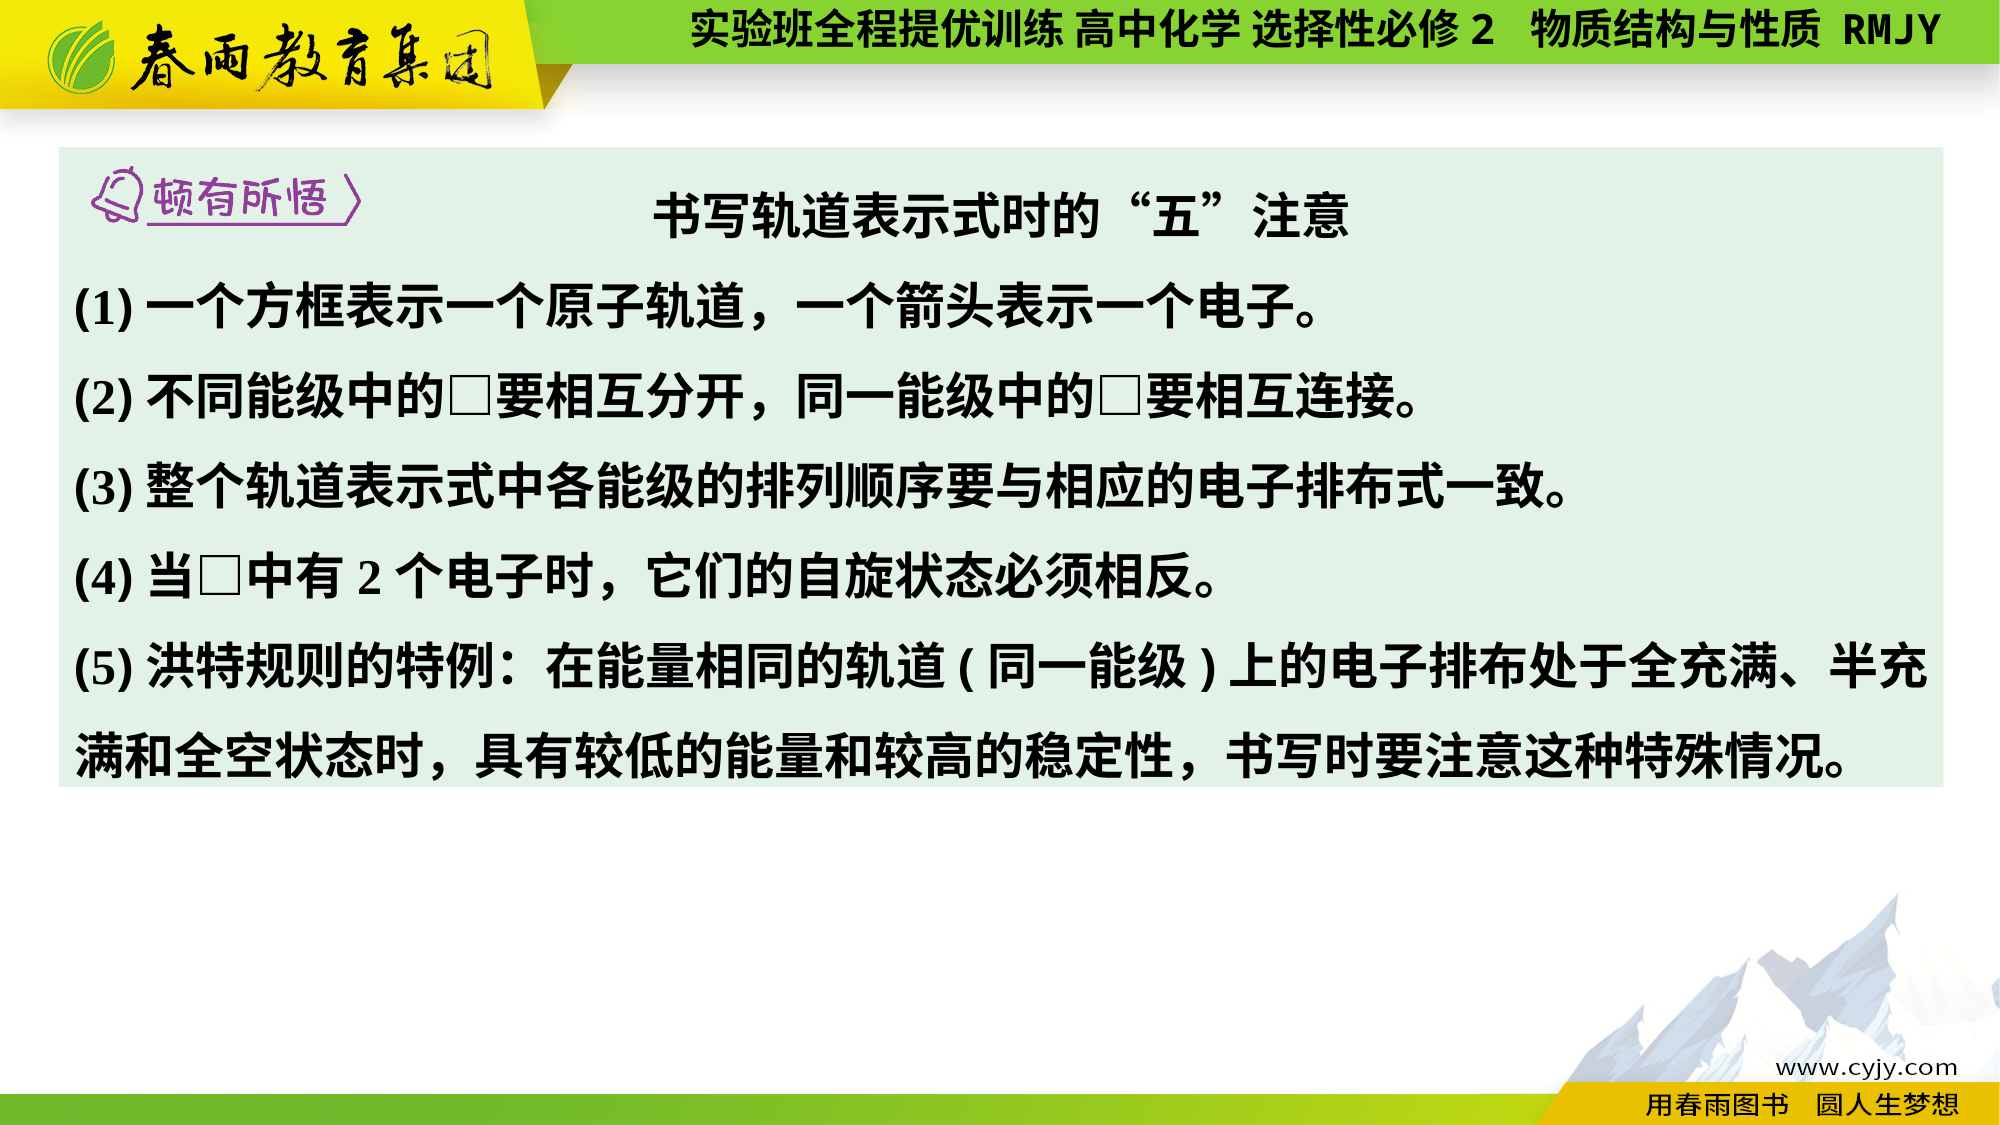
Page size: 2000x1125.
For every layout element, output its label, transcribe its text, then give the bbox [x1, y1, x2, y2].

picture [0, 0, 2000, 1125]
list 书写轨道表示式时的“五”注意 (1)一个方框表示一个原子轨道，一个箭头表示一个电子。 (2)不同能级中的□要相互分开，同一能级中的□要相互连接。 (3)整个轨道表示式中各能级的排列顺序要与相应的电子排布式一致。 (4)当□中有2个电子时，它们的自旋状态必须相反。 (5)洪特规则的特例：在能量相同的轨道(同一能级)上的电子排布处于全充满、半充满和全空状态时，具有较低的能量和较高的稳定性，书写时要注意这种特殊情况。 [59, 147, 1944, 787]
